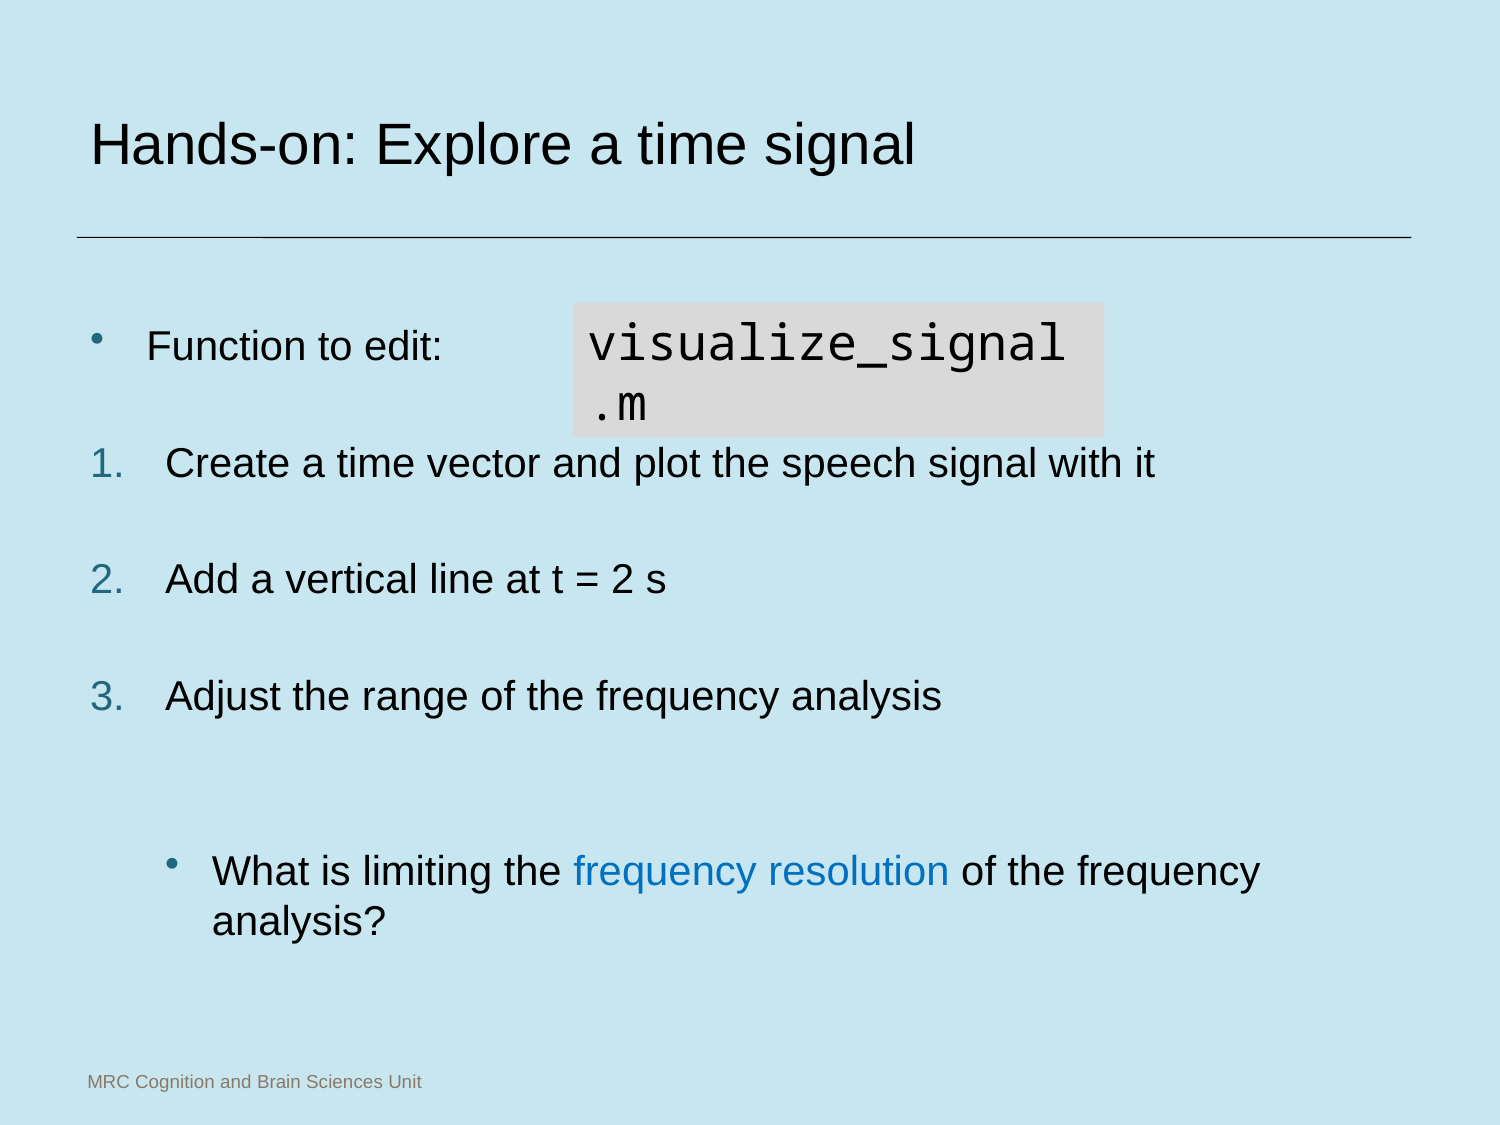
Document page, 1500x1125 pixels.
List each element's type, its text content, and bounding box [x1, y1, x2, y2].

text_box visualize_signal.m [572, 302, 1105, 438]
list Function to edit: Create a time vector and plot the speech signal with it Add a vertical line at t = 2 s Adjust the range of the frequency analysis What is limiting the frequency resolution of the frequency analysis? [74, 310, 1413, 1062]
title Hands-on: Explore a time signal [74, 74, 1413, 209]
